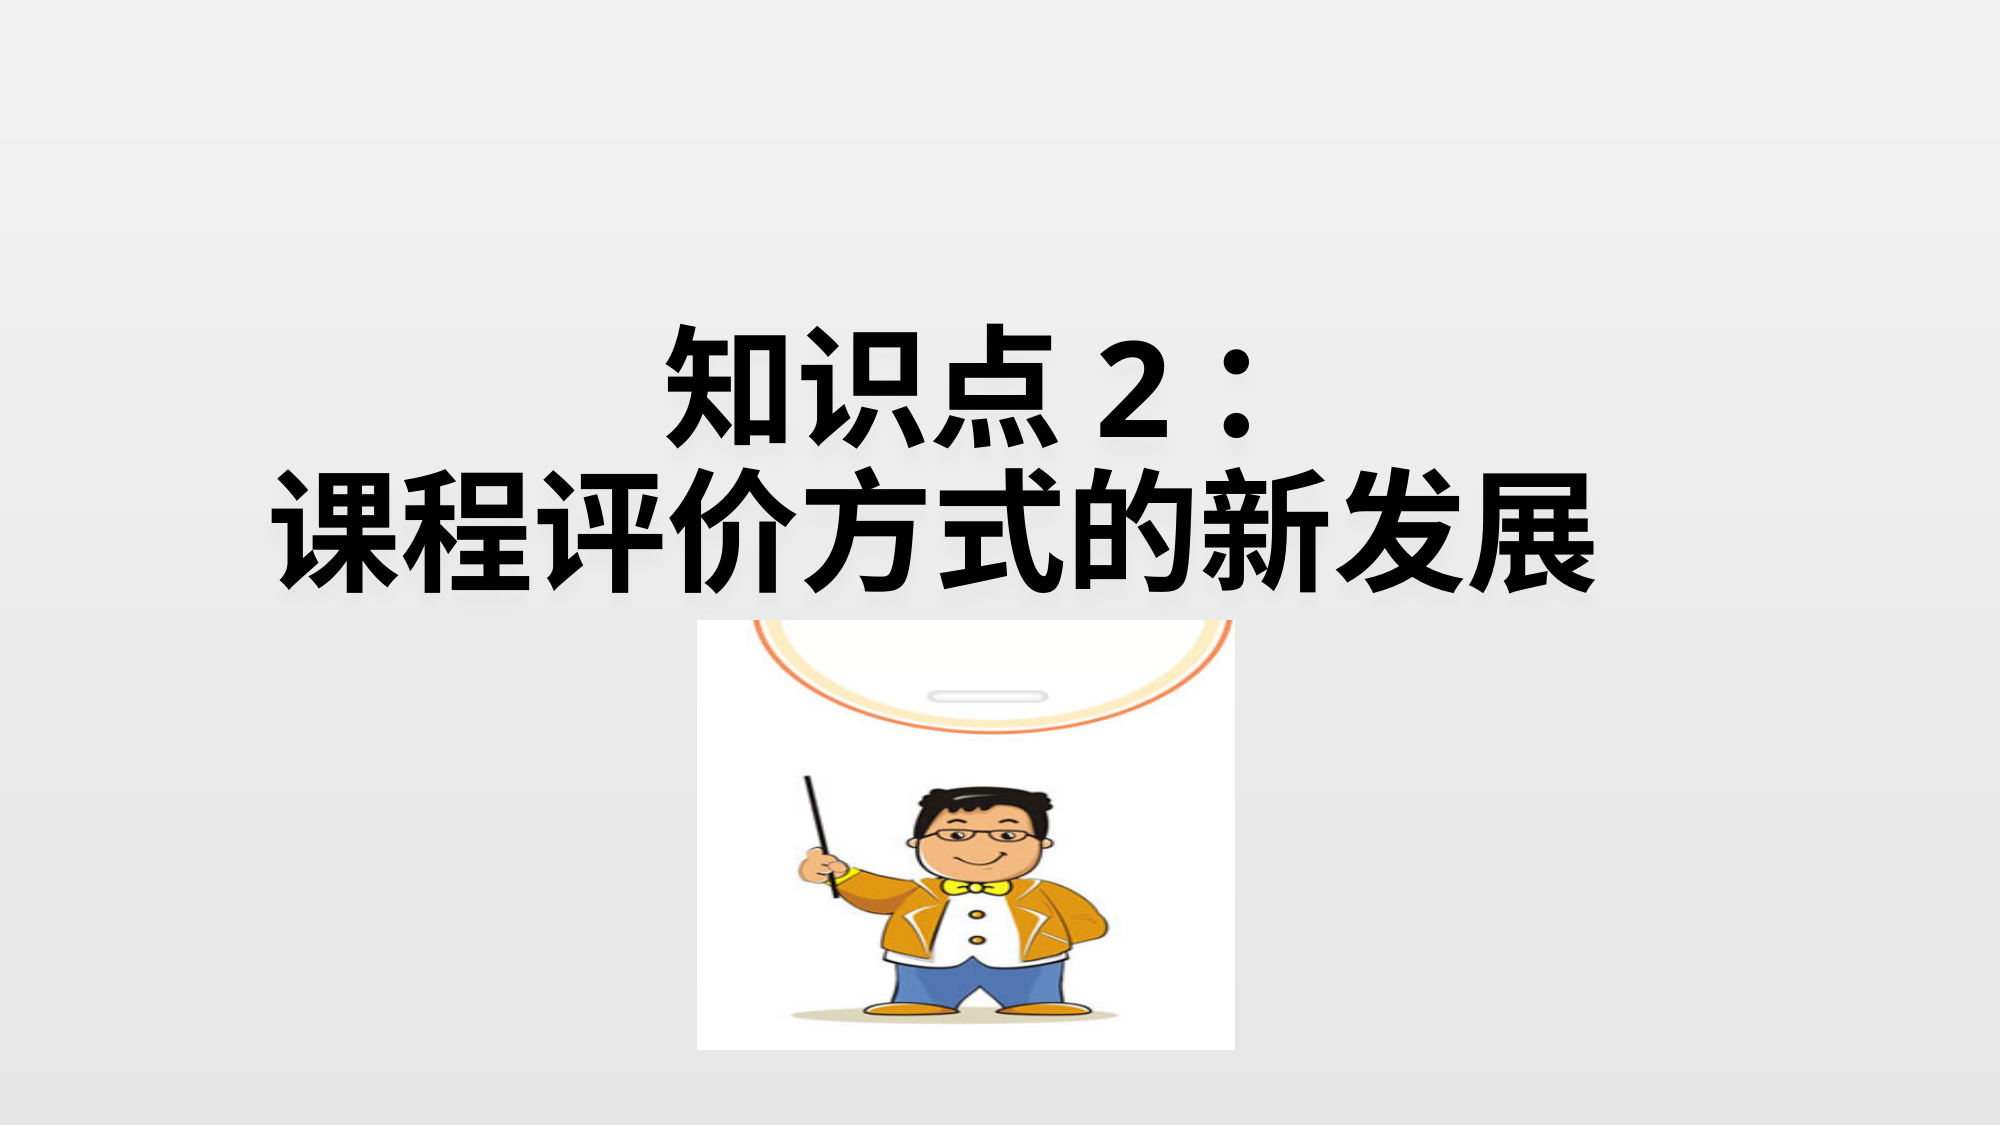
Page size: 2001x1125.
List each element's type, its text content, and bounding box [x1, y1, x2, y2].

picture [697, 620, 1235, 1050]
title 知识点2： 课程评价方式的新发展 [54, 312, 1946, 621]
